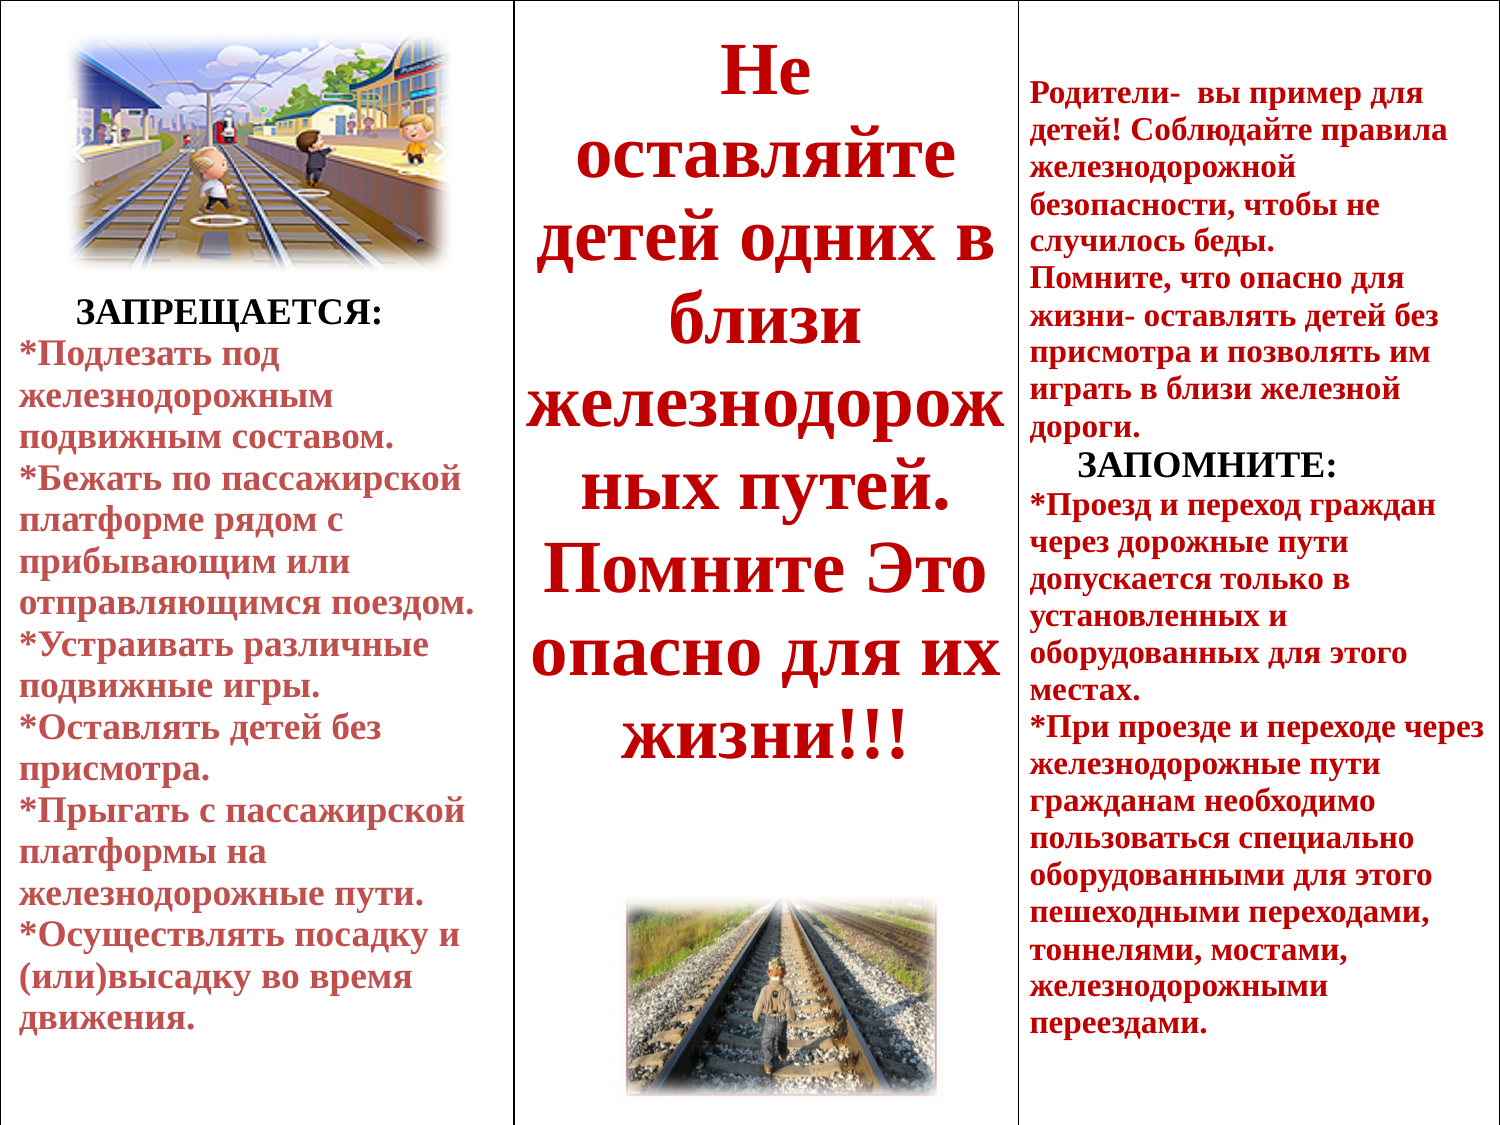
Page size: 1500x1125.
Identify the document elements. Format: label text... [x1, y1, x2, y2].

picture [608, 892, 951, 1107]
table_header Не оставляйте детей одних в близи железнодорожных путей. Помните Это опасно для их жизни!!! [515, 1, 1018, 1125]
table_header ЗАПРЕЩАЕТСЯ: *Подлезать под железнодорожным подвижным составом. *Бежать по пассажирской платформе рядом с прибывающим или отправляющимся поездом. *Устраивать различные подвижные игры. *Оставлять детей без присмотра. *Прыгать с пассажирской платформы на железнодорожные пути. *Осуществлять посадку и (или)высадку во время движения. [1, 1, 513, 1125]
picture [64, 30, 455, 274]
table_header Родители- вы пример для детей! Соблюдайте правила железнодорожной безопасности, чтобы не случилось беды. Помните, что опасно для жизни- оставлять детей без присмотра и позволять им играть в близи железной дороги. ЗАПОМНИТЕ: *Проезд и переход граждан через дорожные пути допускается только в установленных и оборудованных для этого местах. *При проезде и переходе через железнодорожные пути гражданам необходимо пользоваться специально оборудованными для этого пешеходными переходами, тоннелями, мостами, железнодорожными переездами. [1019, 1, 1499, 1125]
